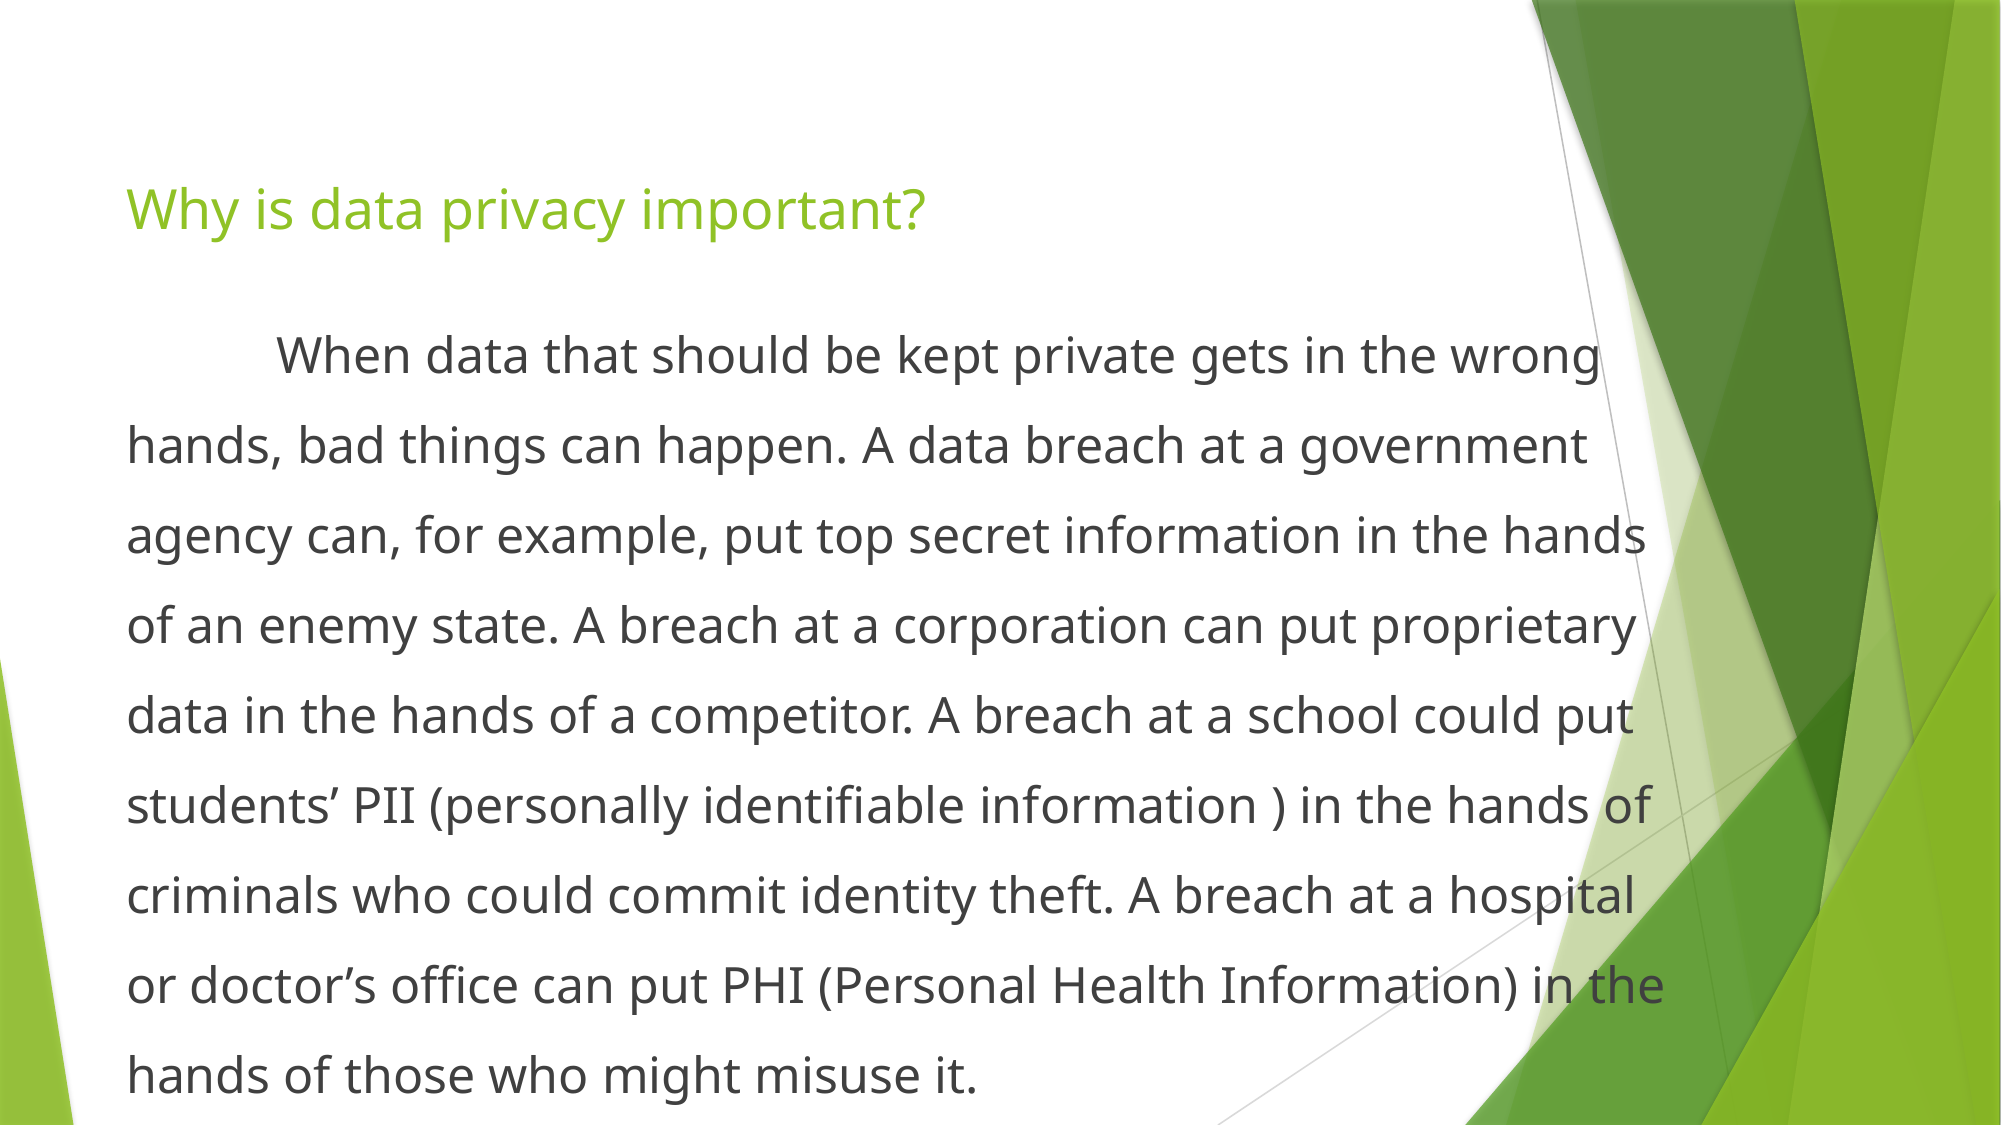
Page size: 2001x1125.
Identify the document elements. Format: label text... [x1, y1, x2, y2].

title Why is data privacy important? [111, 99, 1522, 286]
list When data that should be kept private gets in the wrong hands, bad things can happen. A data breach at a government agency can, for example, put top secret information in the hands of an enemy state. A breach at a corporation can put proprietary data in the hands of a competitor. A breach at a school could put students’ PII (personally identifiable information ) in the hands of criminals who could commit identity theft. A breach at a hospital or doctor’s office can put PHI (Personal Health Information) in the hands of those who might misuse it. [111, 286, 1702, 1125]
